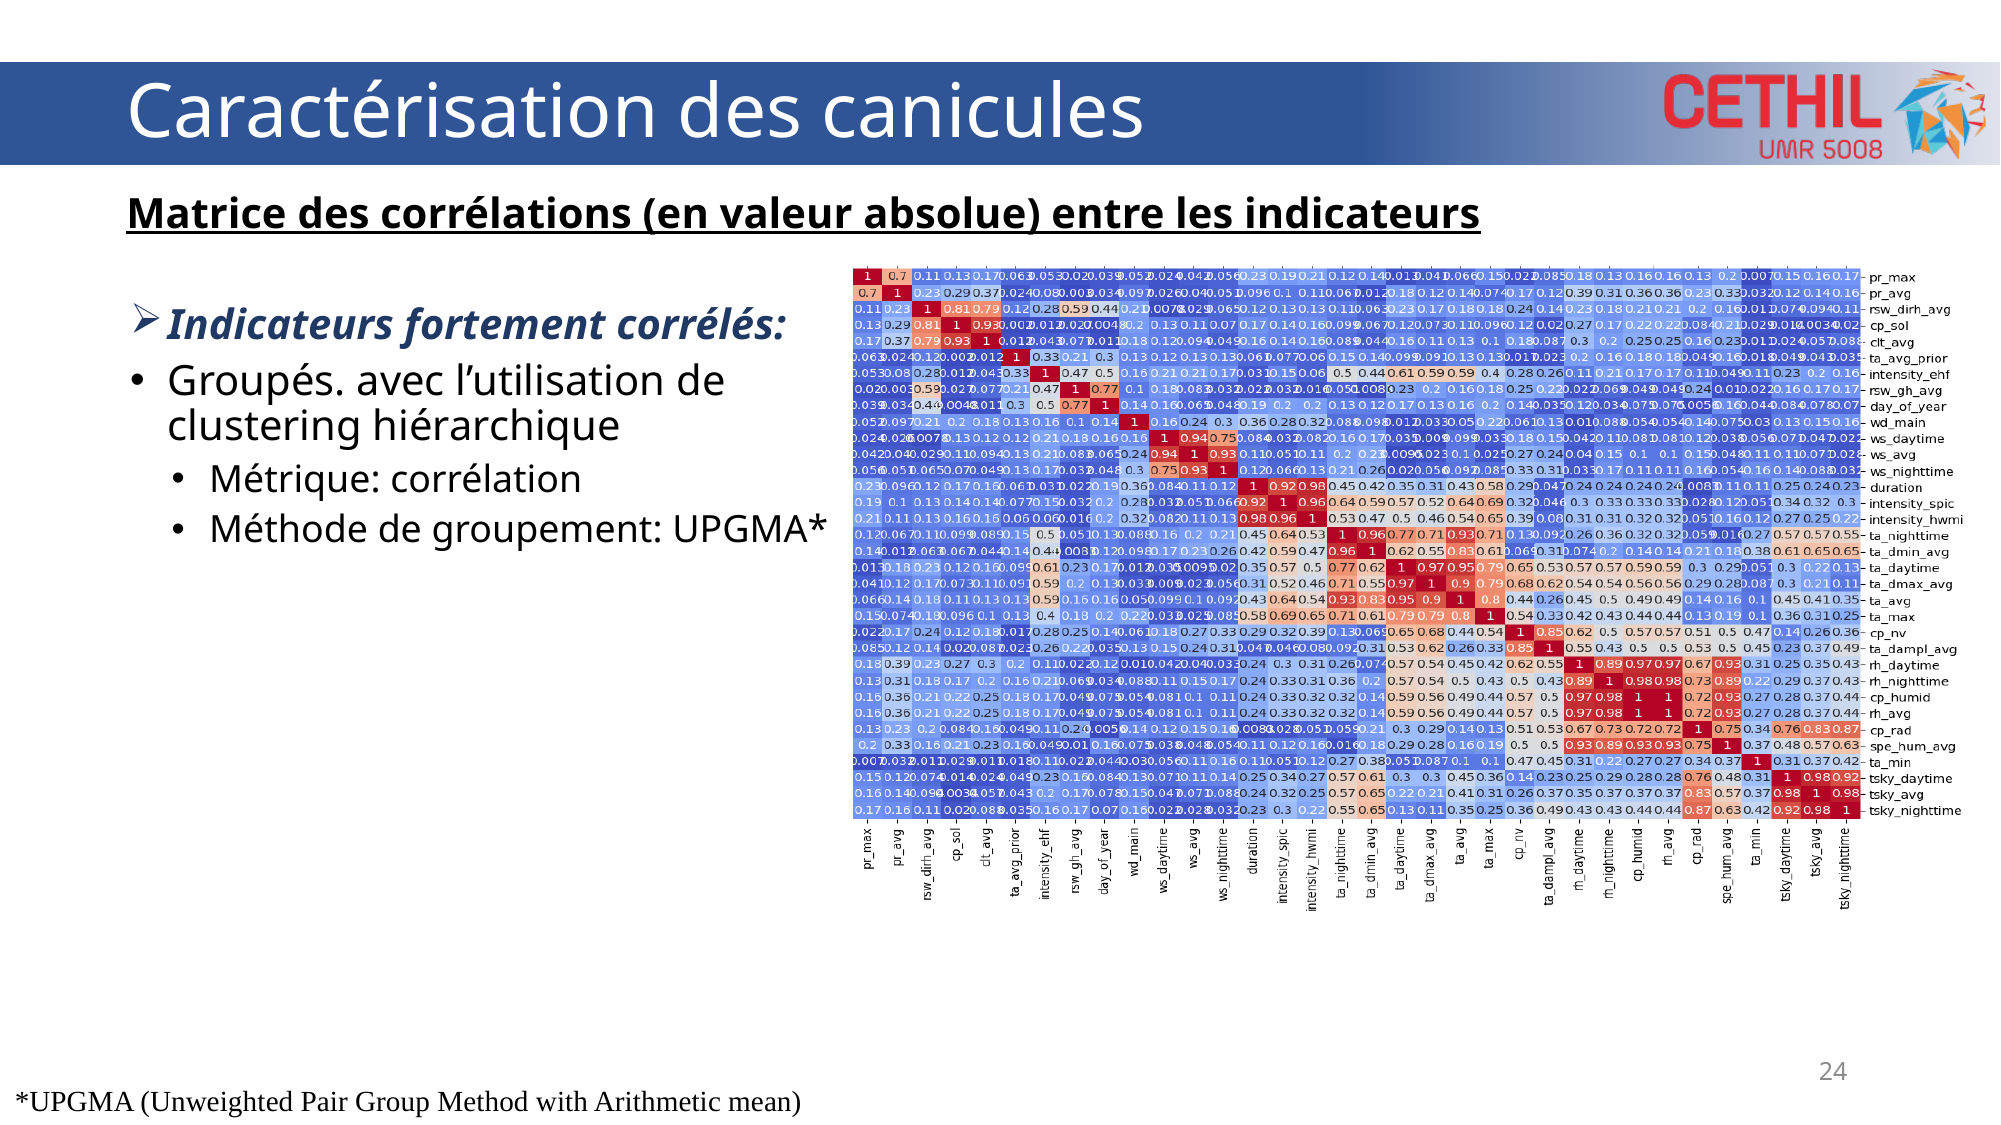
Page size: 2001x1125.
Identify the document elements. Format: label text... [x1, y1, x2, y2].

title Caractérisation des canicules [111, 42, 1937, 185]
picture [849, 266, 1998, 914]
slide_number 24 [1412, 1042, 1863, 1103]
list Indicateurs fortement corrélés: Groupés. avec l’utilisation de clustering hiérarchique Métrique: corrélation Méthode de groupement: UPGMA* [111, 296, 848, 1014]
text_box *UPGMA (Unweighted Pair Group Method with Arithmetic mean) [0, 1074, 1505, 1125]
list Matrice des corrélations (en valeur absolue) entre les indicateurs [111, 184, 1935, 267]
